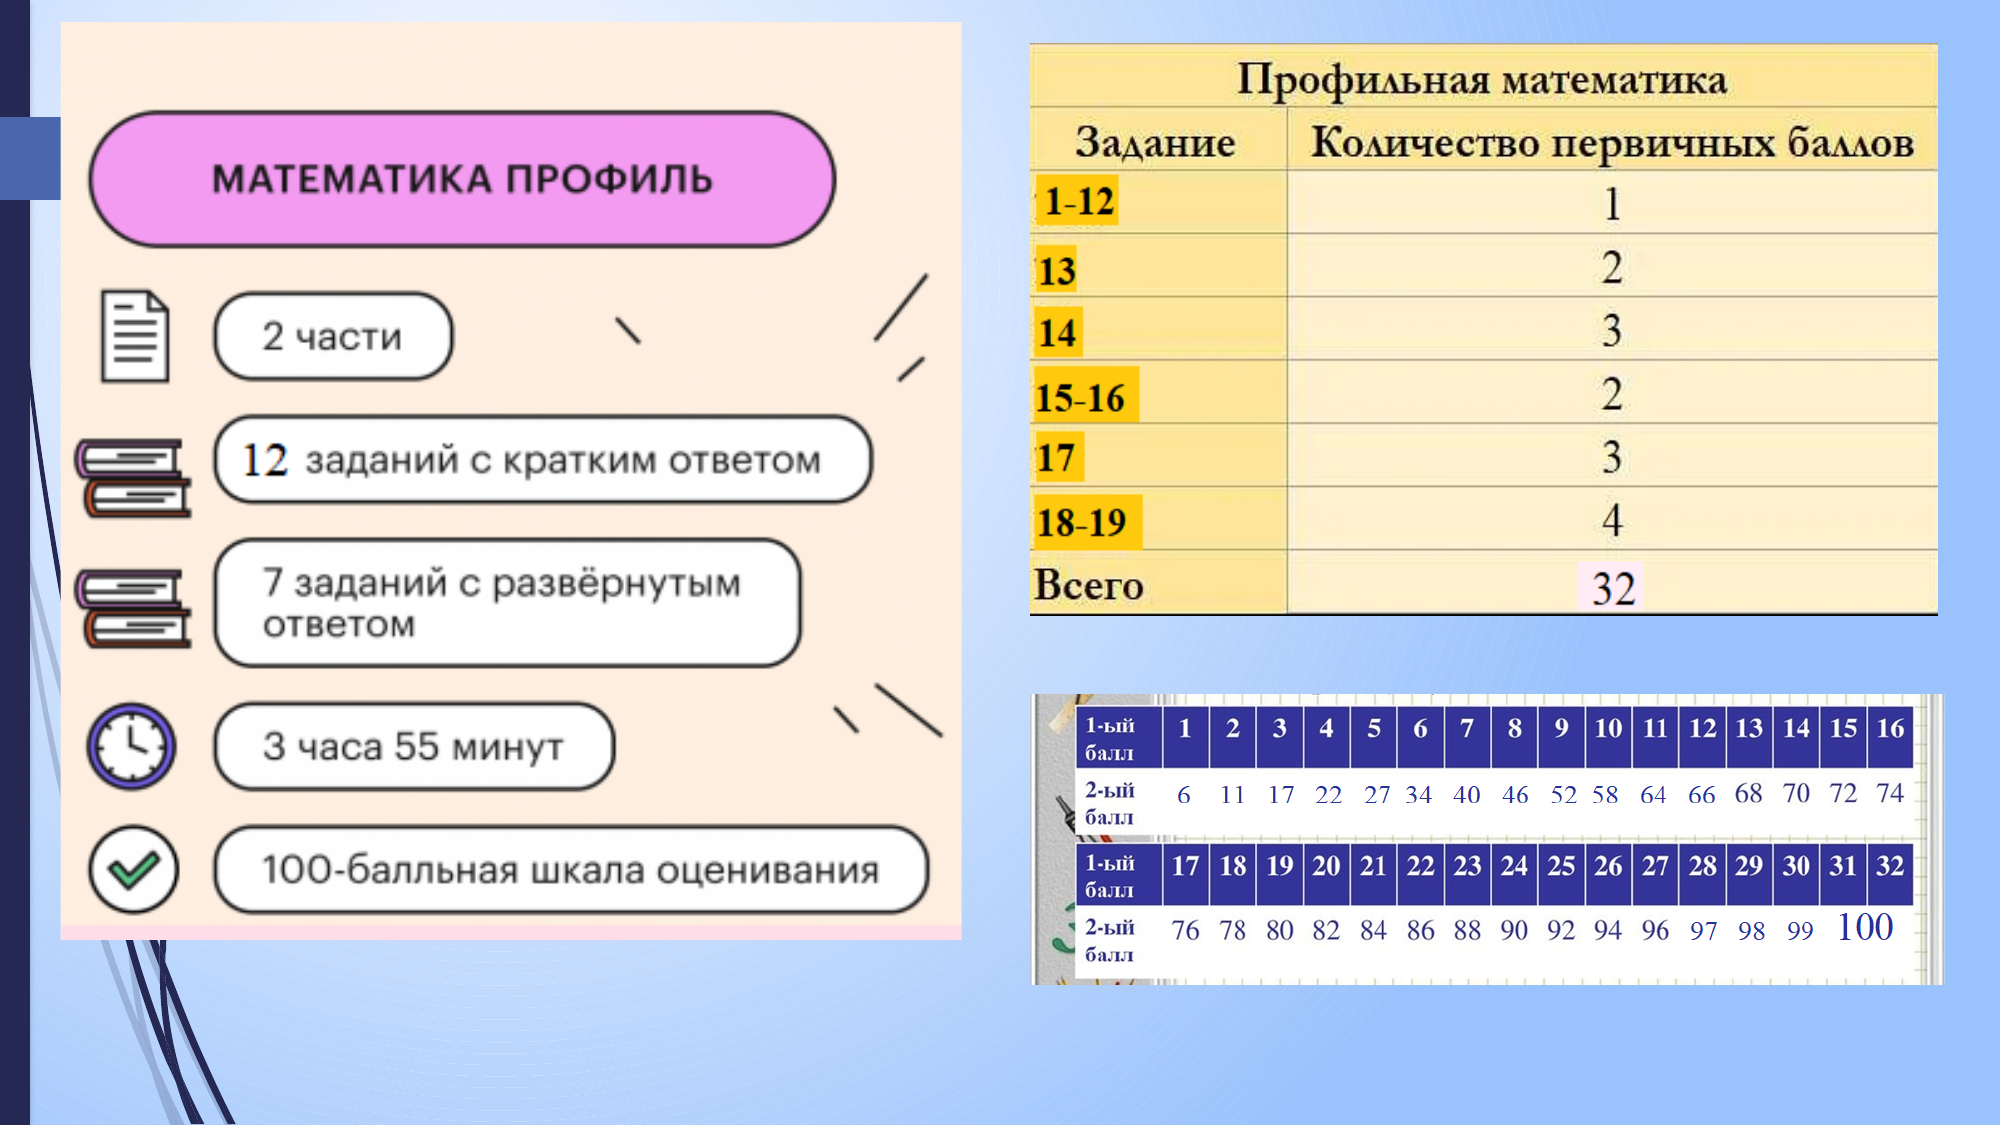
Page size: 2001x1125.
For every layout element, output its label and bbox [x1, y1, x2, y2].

picture [1029, 43, 1938, 616]
picture [60, 22, 962, 940]
list [1029, 694, 1945, 985]
